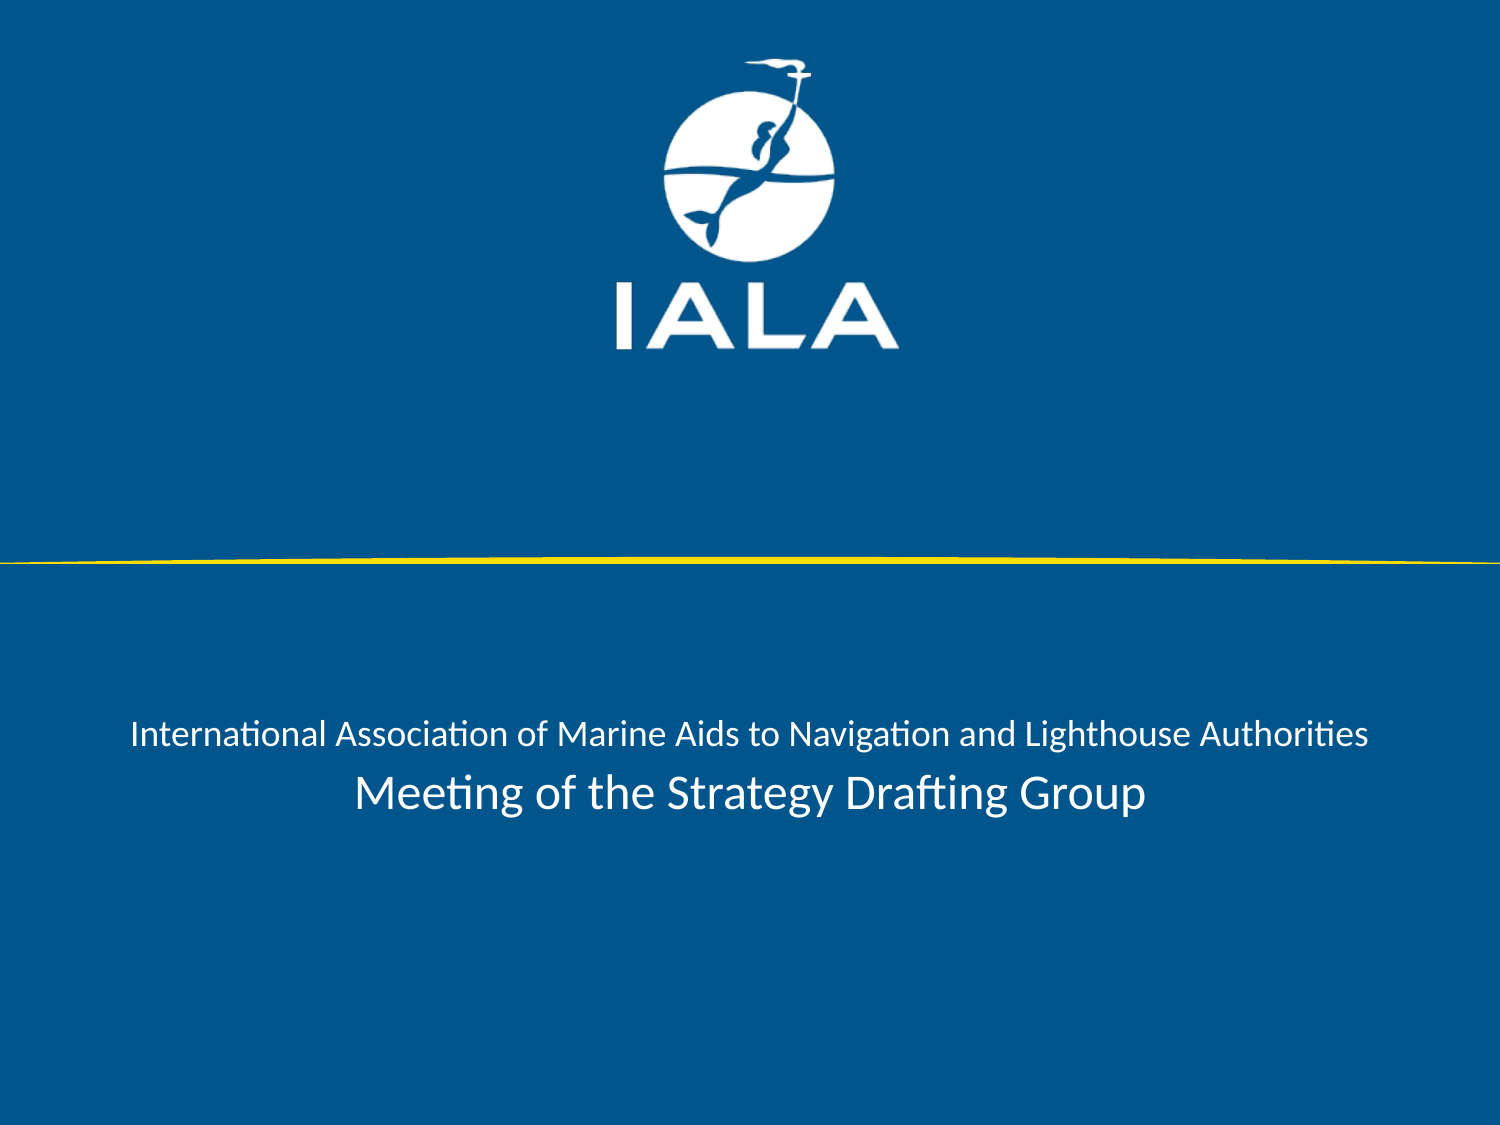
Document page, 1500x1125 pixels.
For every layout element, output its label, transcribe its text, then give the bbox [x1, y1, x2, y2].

list International Association of Marine Aids to Navigation and Lighthouse Authorities Meeting of the Strategy Drafting Group [112, 704, 1388, 965]
